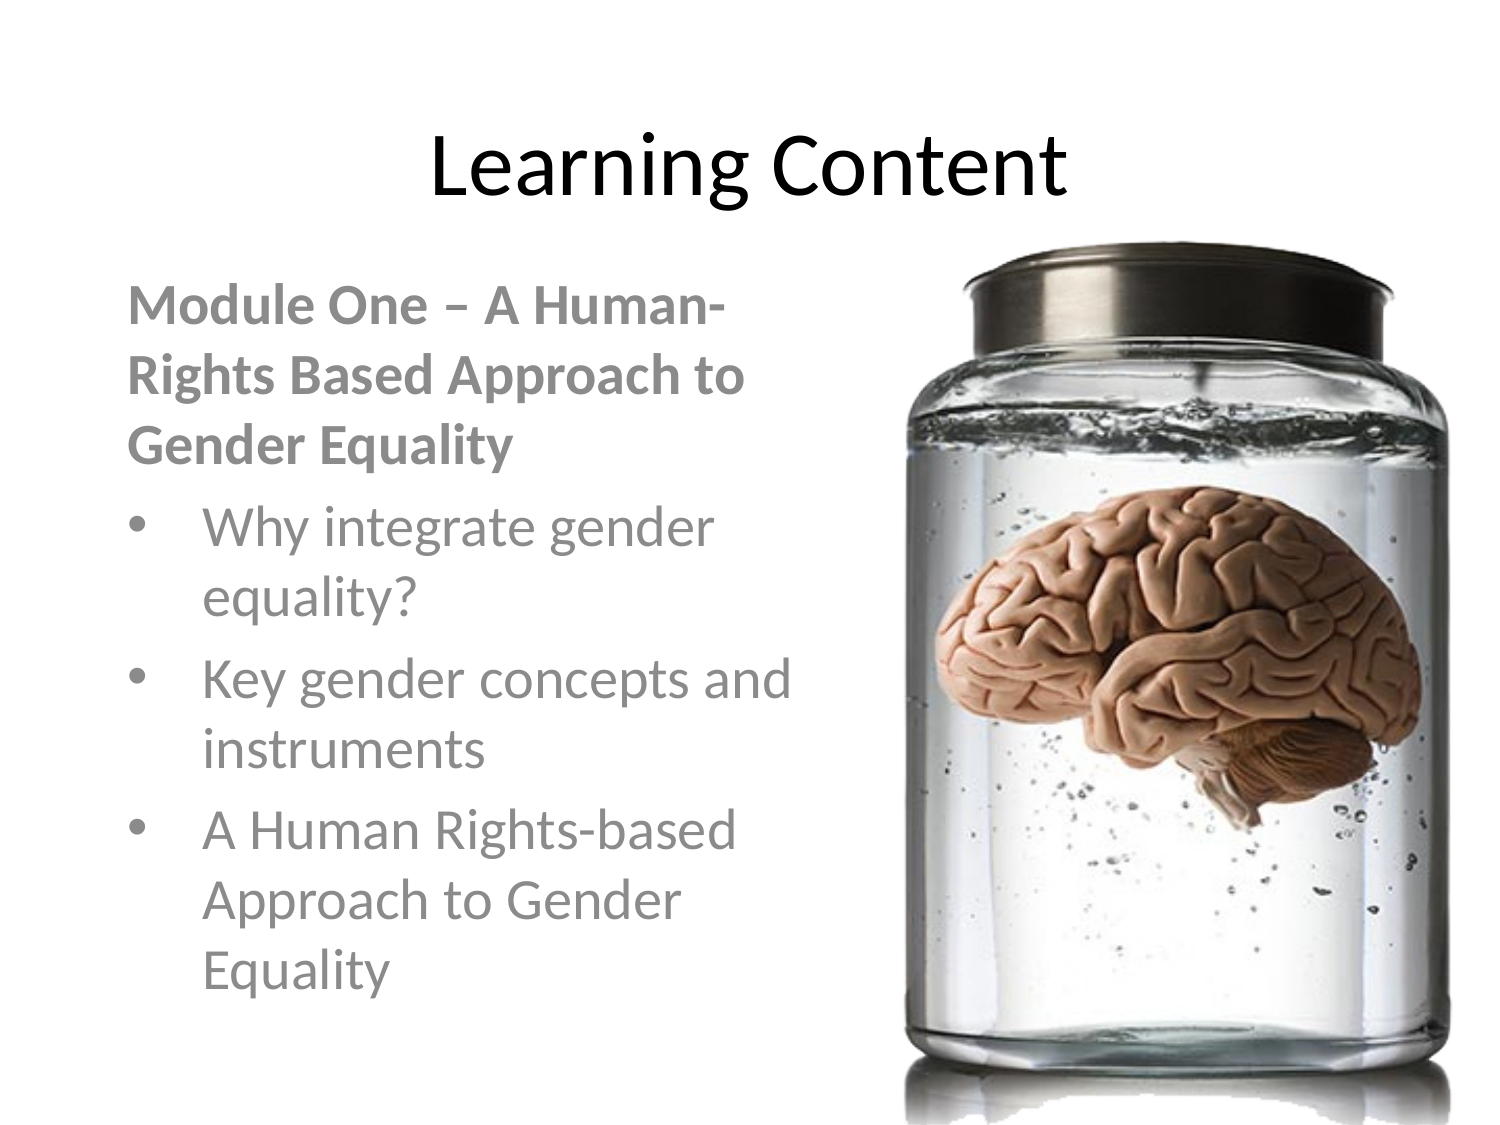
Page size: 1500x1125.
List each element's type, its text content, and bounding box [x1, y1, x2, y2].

picture [777, 68, 1500, 1125]
subtitle Module One – A Human-Rights Based Approach to Gender Equality Why integrate gender equality? Key gender concepts and instruments A Human Rights-based Approach to Gender Equality [112, 280, 772, 1025]
title Learning Content [112, 38, 1388, 280]
